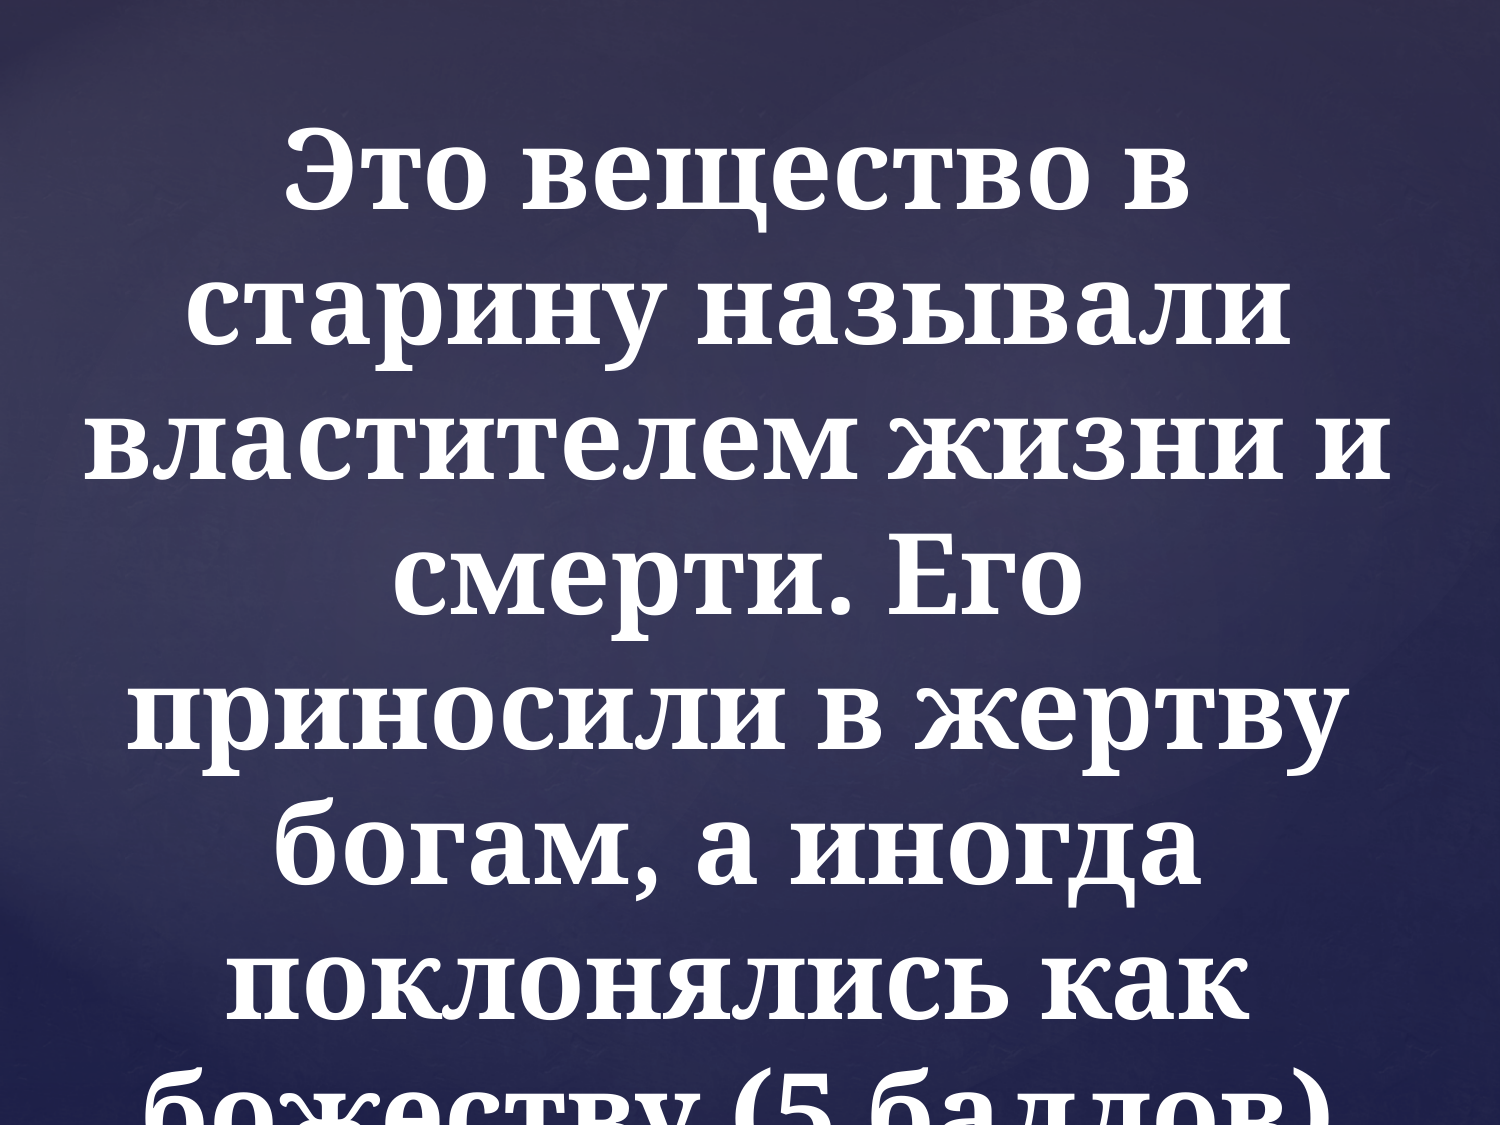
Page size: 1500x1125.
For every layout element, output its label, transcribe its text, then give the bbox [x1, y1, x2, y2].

text_box Это вещество в старину называли властителем жизни и смерти. Его приносили в жертву богам, а иногда поклонялись как божеству (5 баллов) [53, 89, 1424, 1125]
